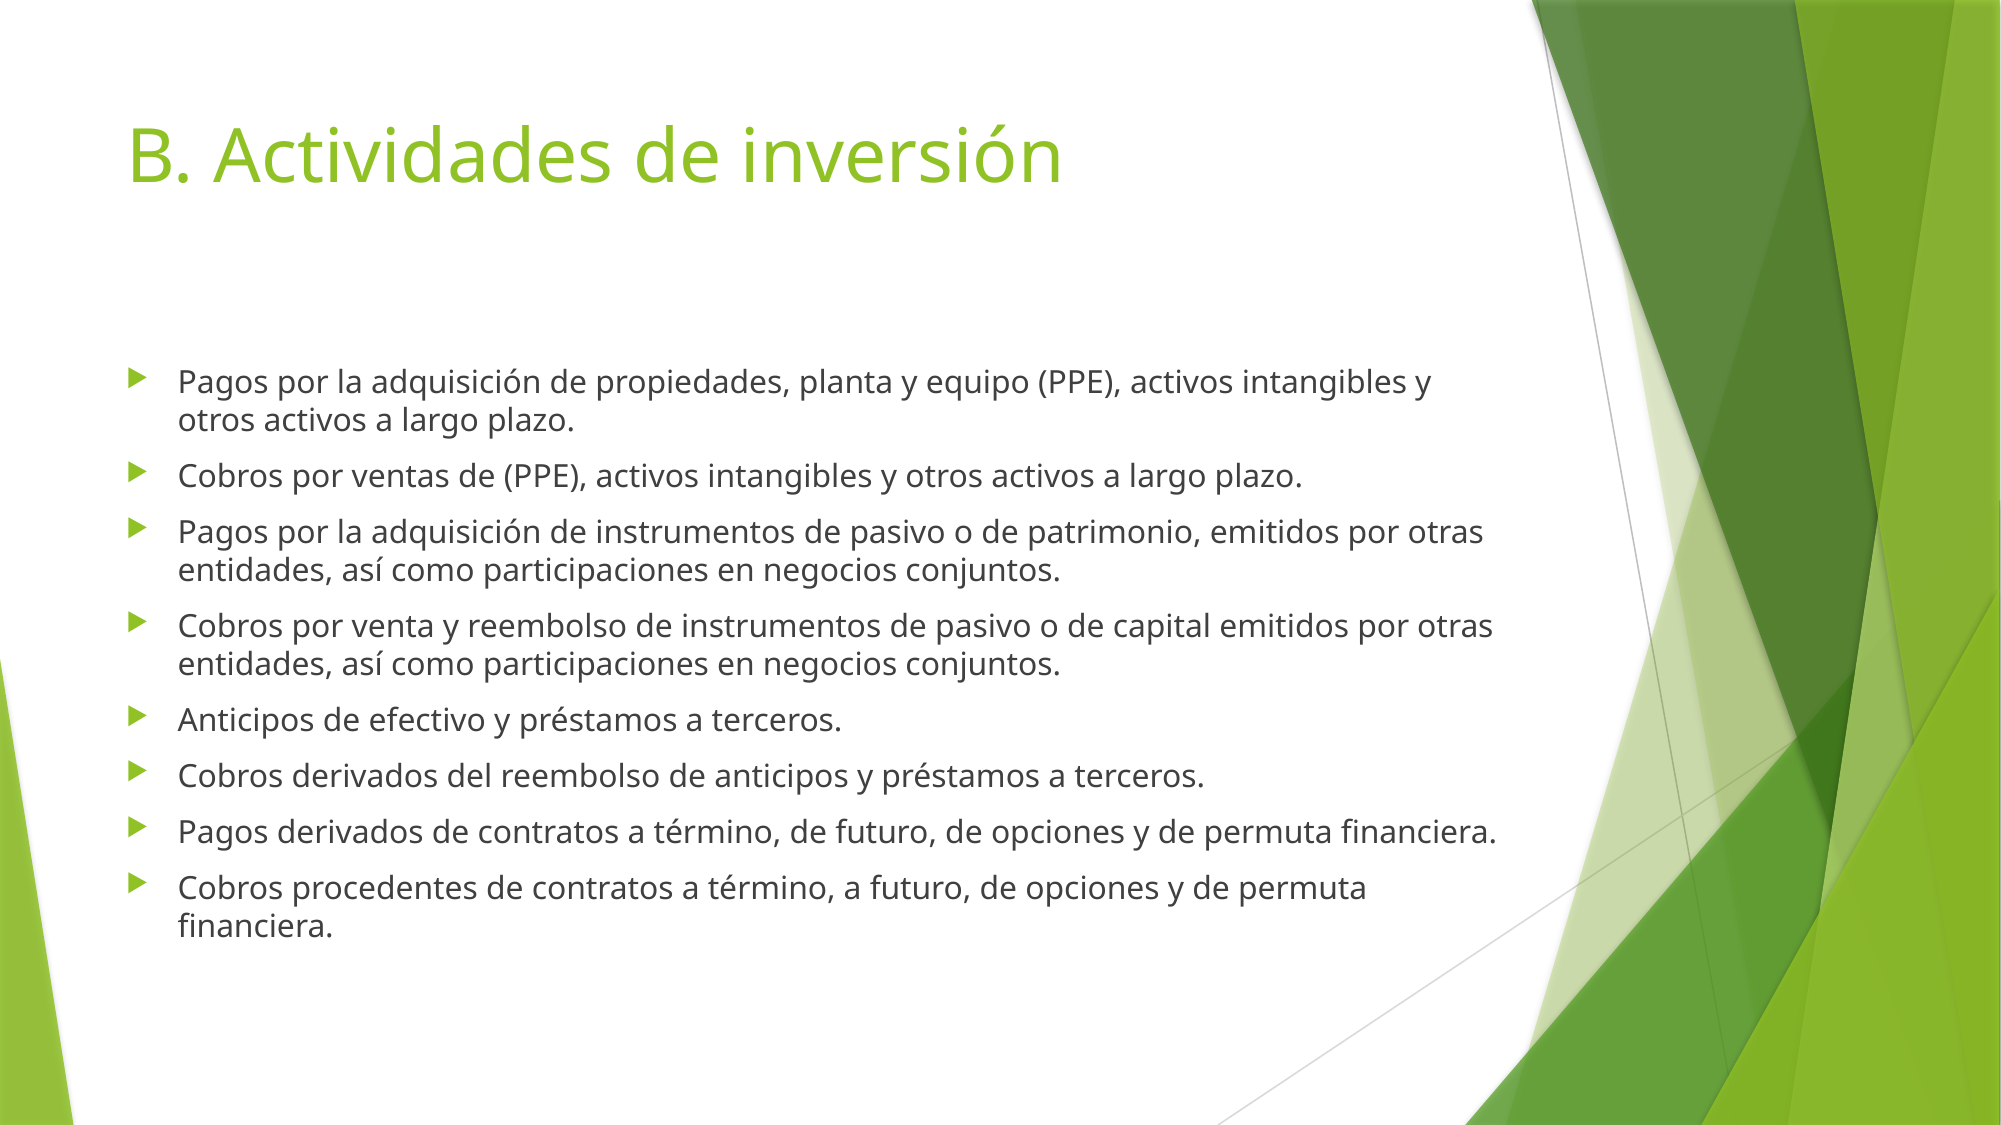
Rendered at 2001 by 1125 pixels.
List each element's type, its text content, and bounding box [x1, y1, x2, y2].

list Pagos por la adquisición de propiedades, planta y equipo (PPE), activos intangibles y otros activos a largo plazo. Cobros por ventas de (PPE), activos intangibles y otros activos a largo plazo. Pagos por la adquisición de instrumentos de pasivo o de patrimonio, emitidos por otras entidades, así como participaciones en negocios conjuntos. Cobros por venta y reembolso de instrumentos de pasivo o de capital emitidos por otras entidades, así como participaciones en negocios conjuntos. Anticipos de efectivo y préstamos a terceros. Cobros derivados del reembolso de anticipos y préstamos a terceros. Pagos derivados de contratos a término, de futuro, de opciones y de permuta financiera. Cobros procedentes de contratos a término, a futuro, de opciones y de permuta financiera. [111, 354, 1522, 992]
title B. Actividades de inversión [111, 99, 1522, 317]
